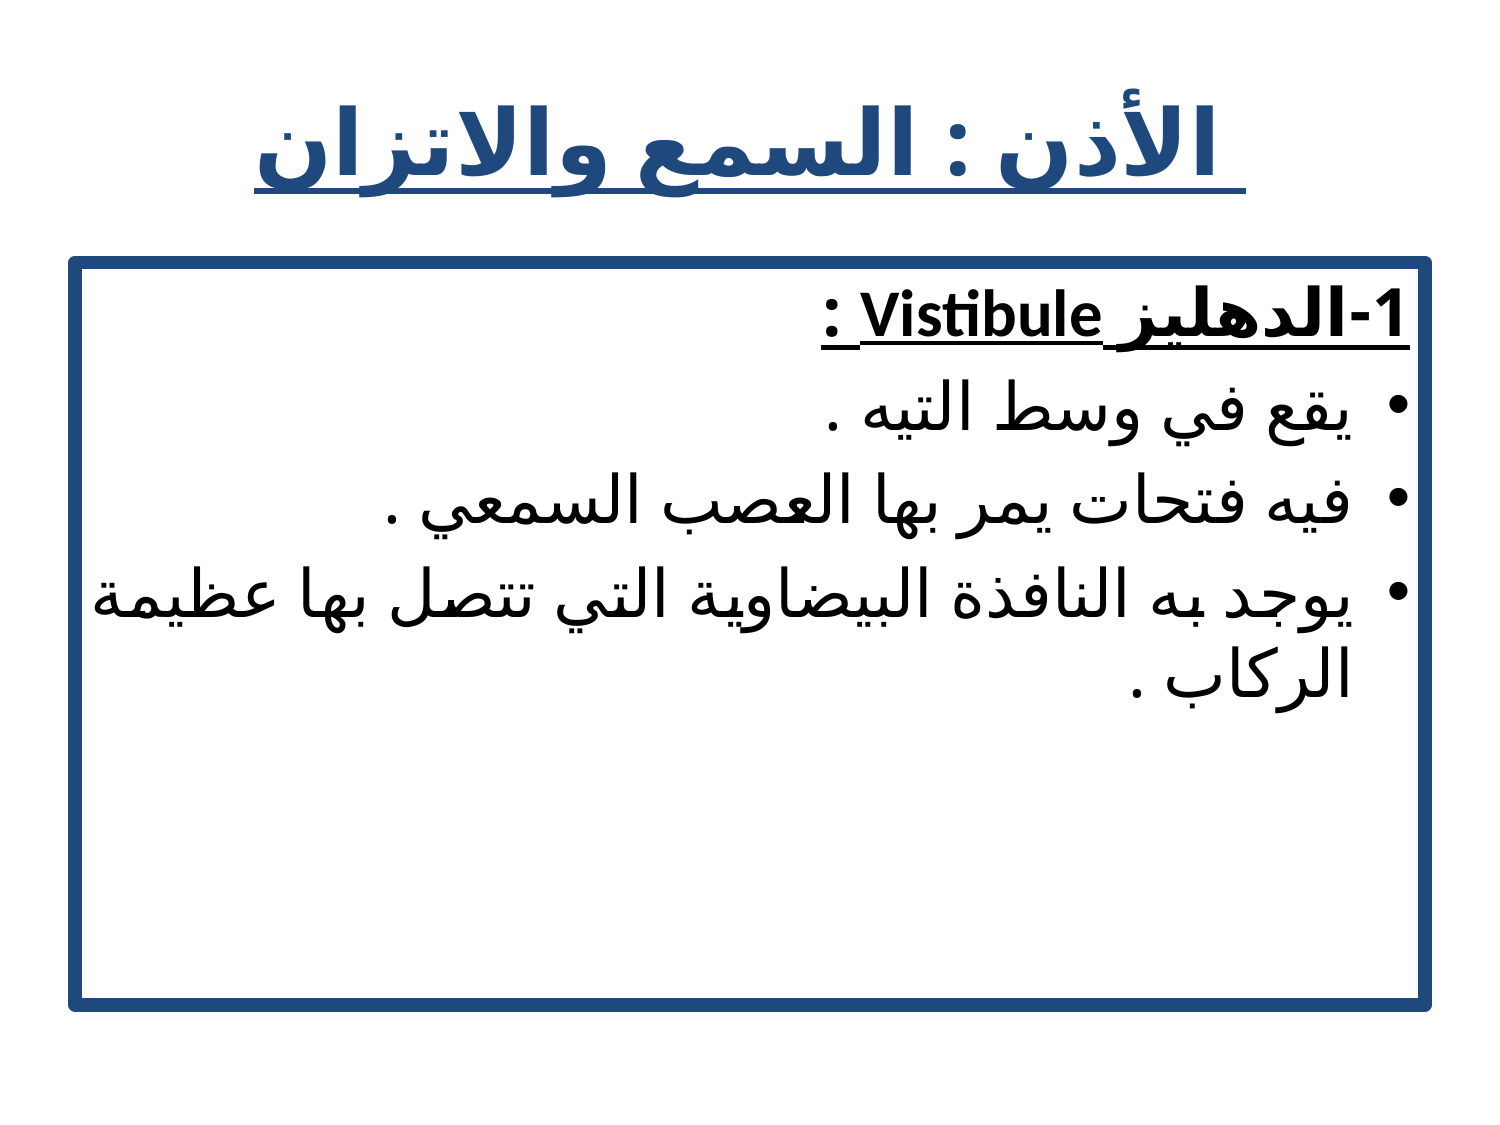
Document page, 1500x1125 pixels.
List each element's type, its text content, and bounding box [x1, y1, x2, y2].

title الأذن : السمع والاتزان [75, 45, 1425, 233]
list 1-الدهليز Vistibule : يقع في وسط التيه . فيه فتحات يمر بها العصب السمعي . يوجد به النافذة البيضاوية التي تتصل بها عظيمة الركاب . [75, 262, 1425, 1005]
